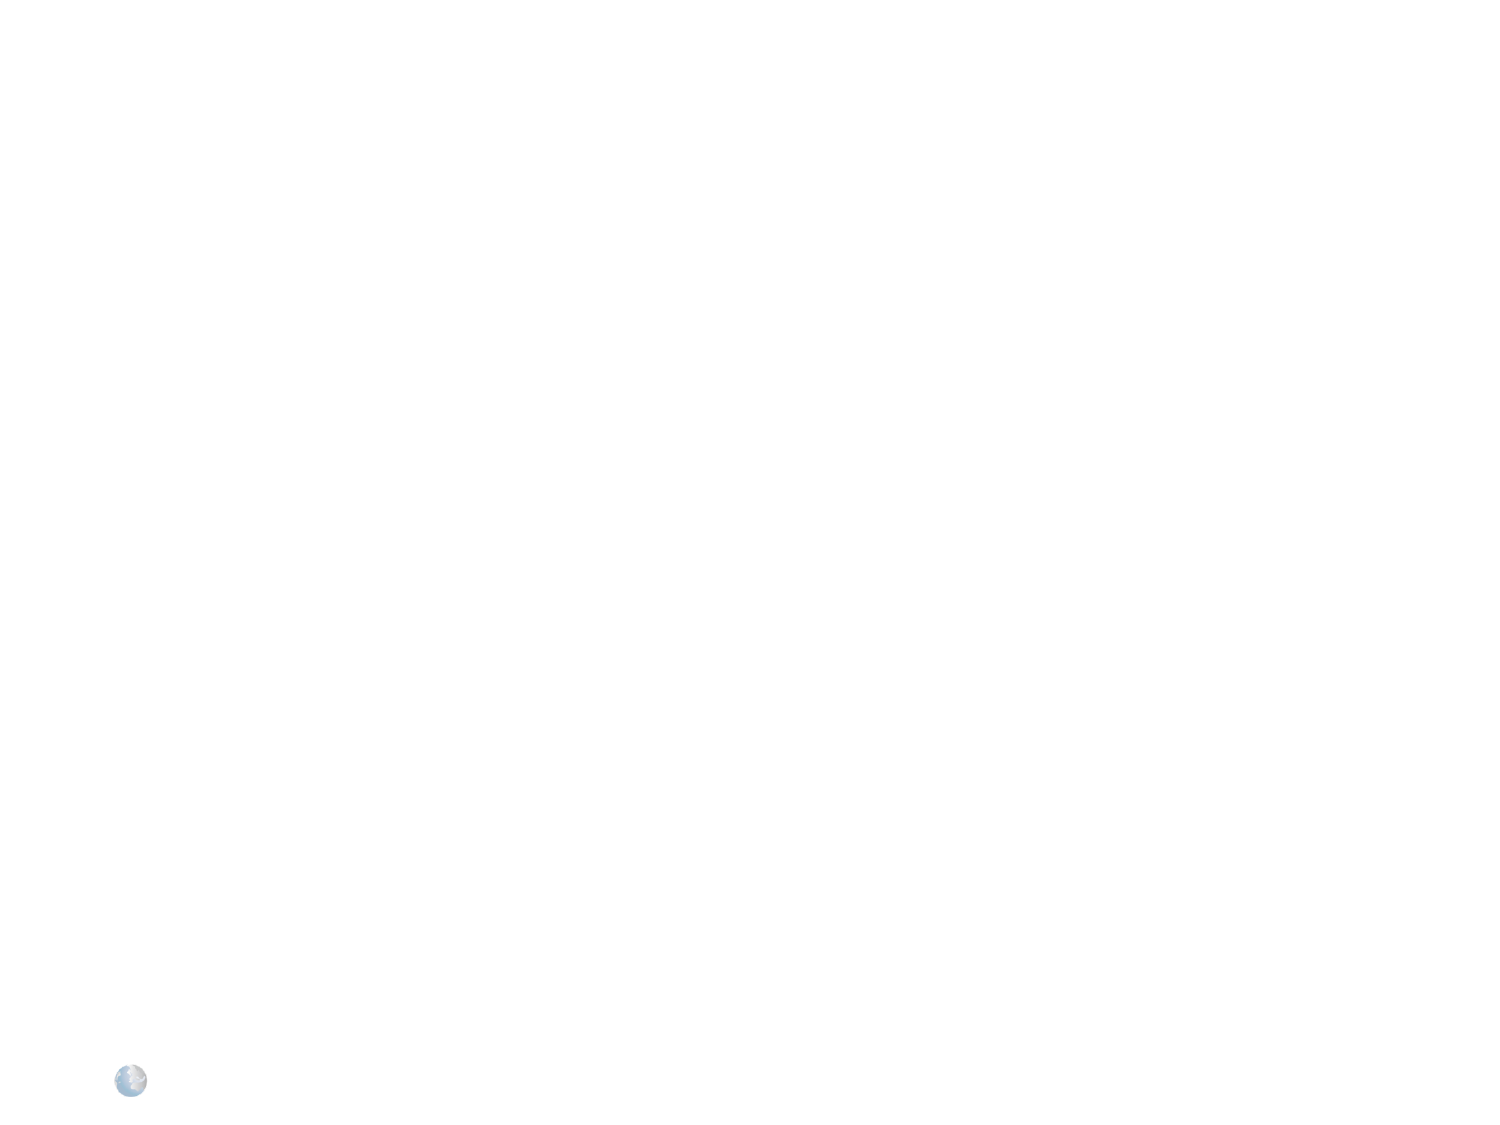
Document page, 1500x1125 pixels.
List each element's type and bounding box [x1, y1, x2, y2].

text_box [112, 1062, 149, 1099]
